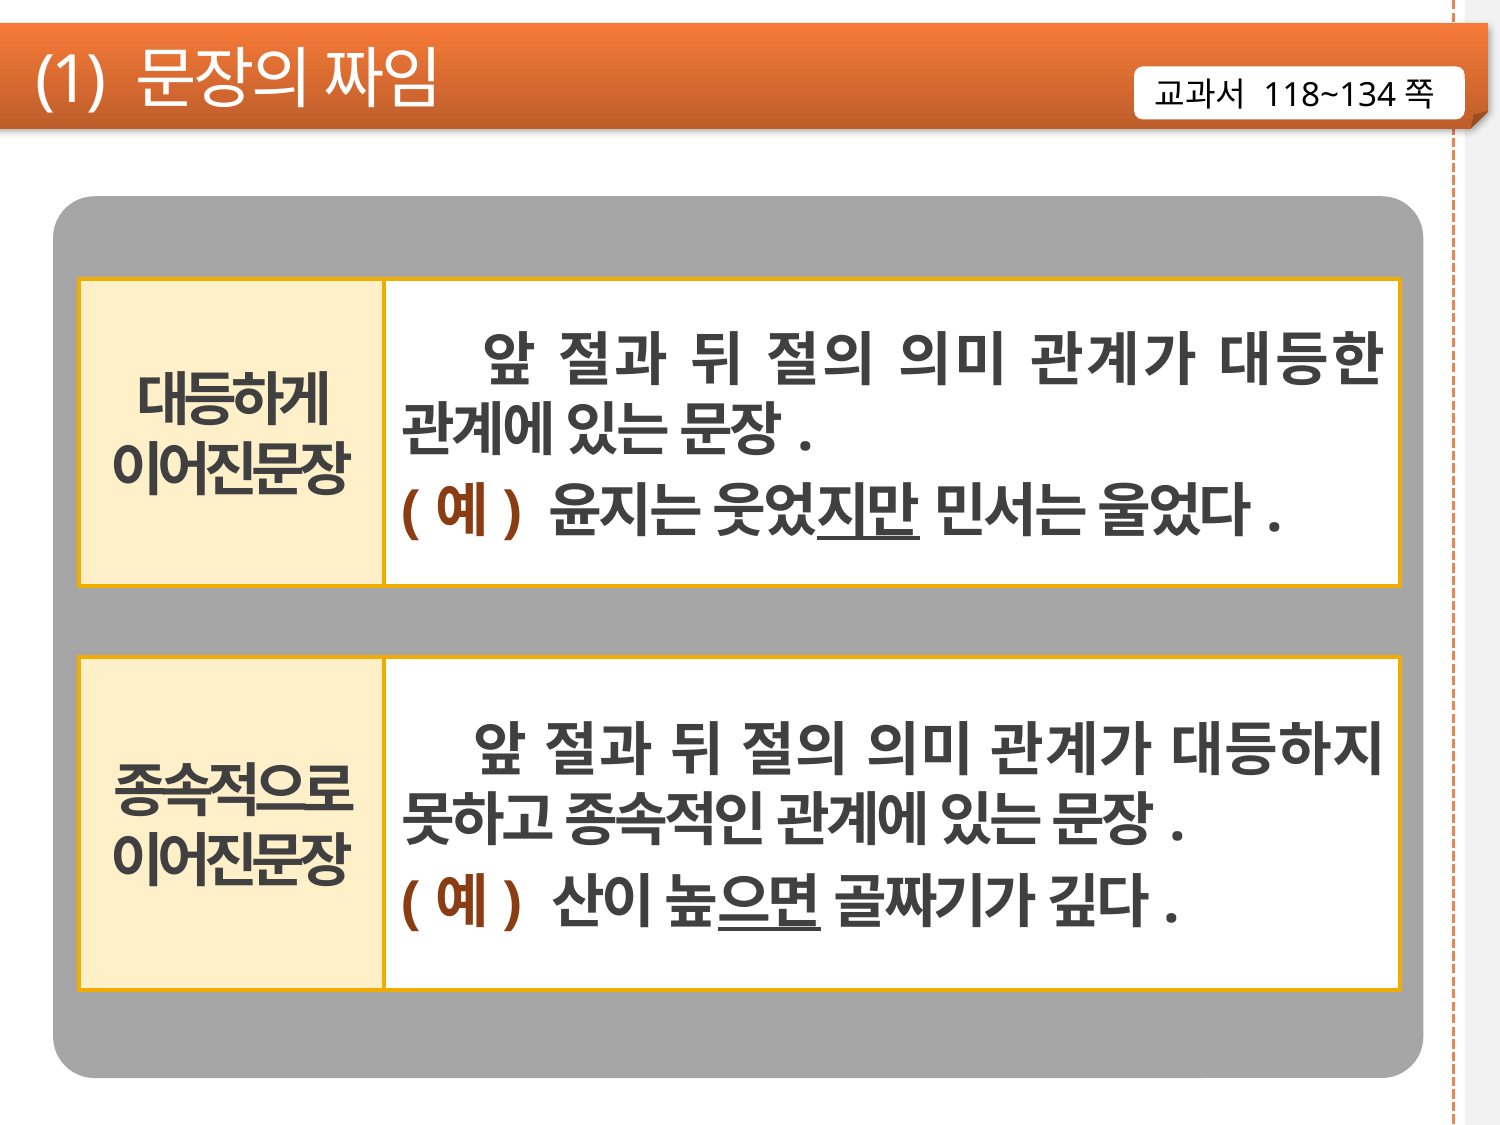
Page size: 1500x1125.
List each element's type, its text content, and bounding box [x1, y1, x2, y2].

list 앞 절과 뒤 절의 의미 관계가 대등하지 못하고 종속적인 관계에 있는 문장. (예) 산이 높으면 골짜기가 깊다. [382, 655, 1402, 992]
list 앞 절과 뒤 절의 의미 관계가 대등한 관계에 있는 문장. (예) 윤지는 웃었지만 민서는 울었다. [382, 277, 1402, 588]
text_box 교과서 118~134쪽 [1211, 64, 1467, 122]
list 종속적으로 이어진문장 [77, 655, 382, 992]
text_box (1) 문장의 짜임 [0, 23, 1211, 129]
list 대등하게 이어진문장 [77, 277, 382, 588]
text_box [50, 194, 1426, 1081]
